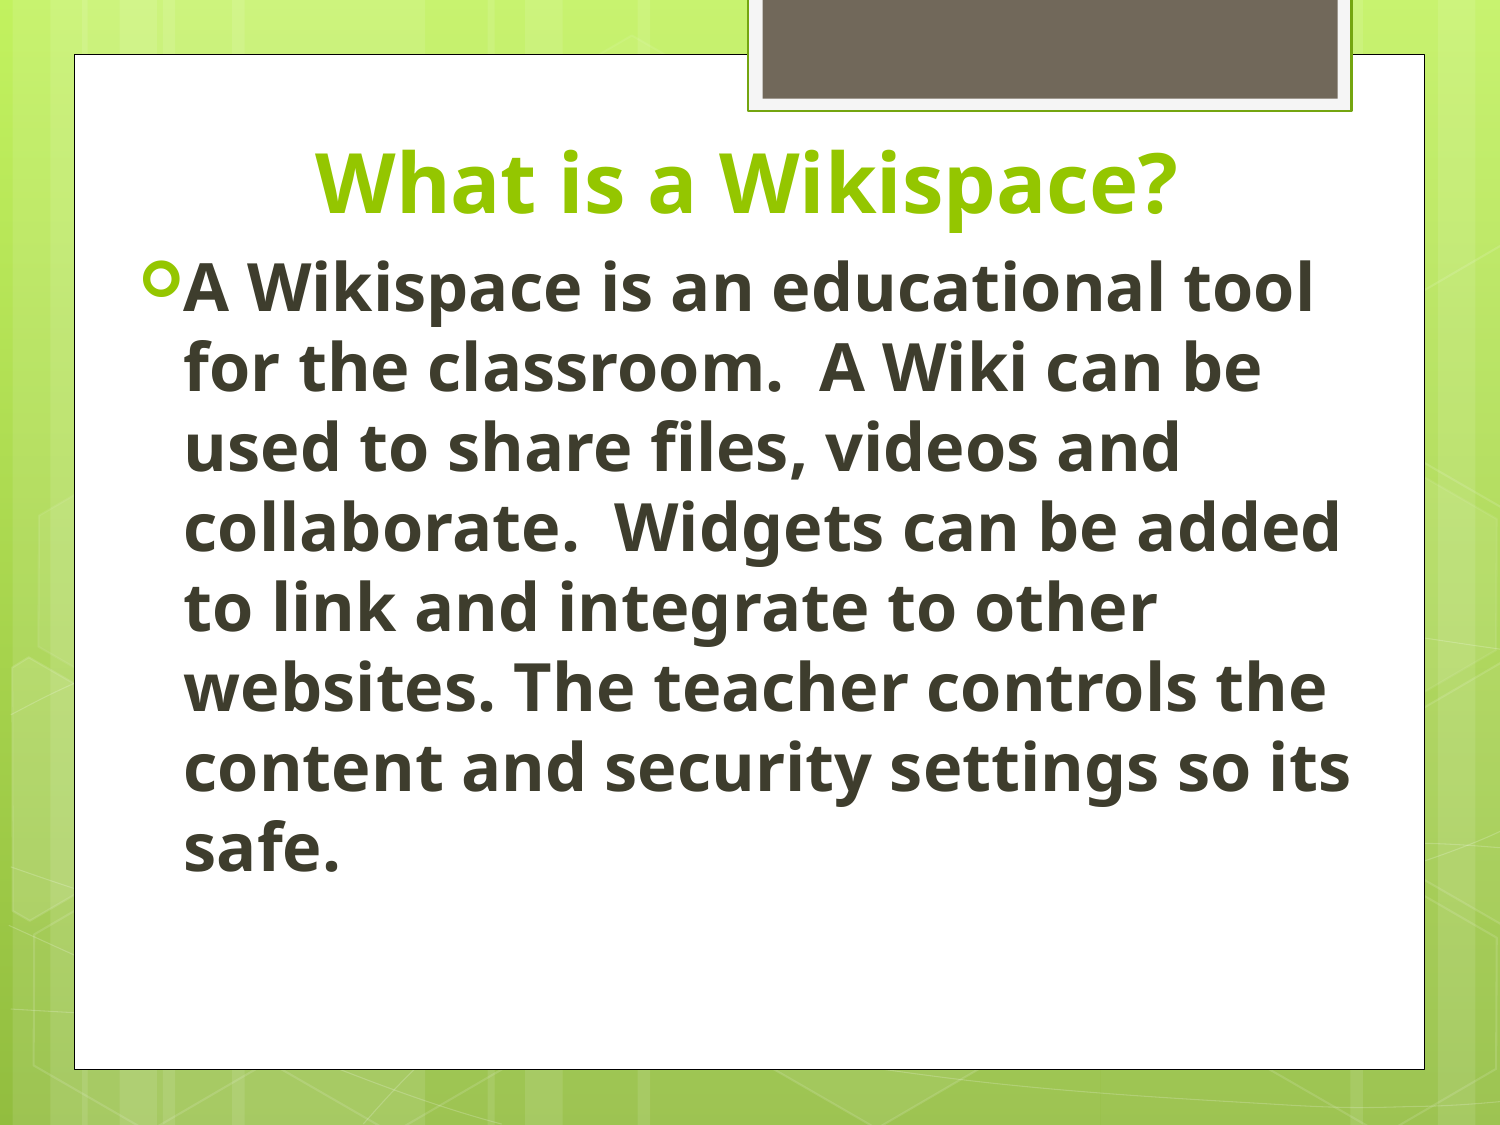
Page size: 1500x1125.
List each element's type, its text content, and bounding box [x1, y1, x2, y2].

list A Wikispace is an educational tool for the classroom. A Wiki can be used to share files, videos and collaborate. Widgets can be added to link and integrate to other websites. The teacher controls the content and security settings so its safe. [112, 237, 1388, 957]
title What is a Wikispace? [171, 99, 1324, 237]
